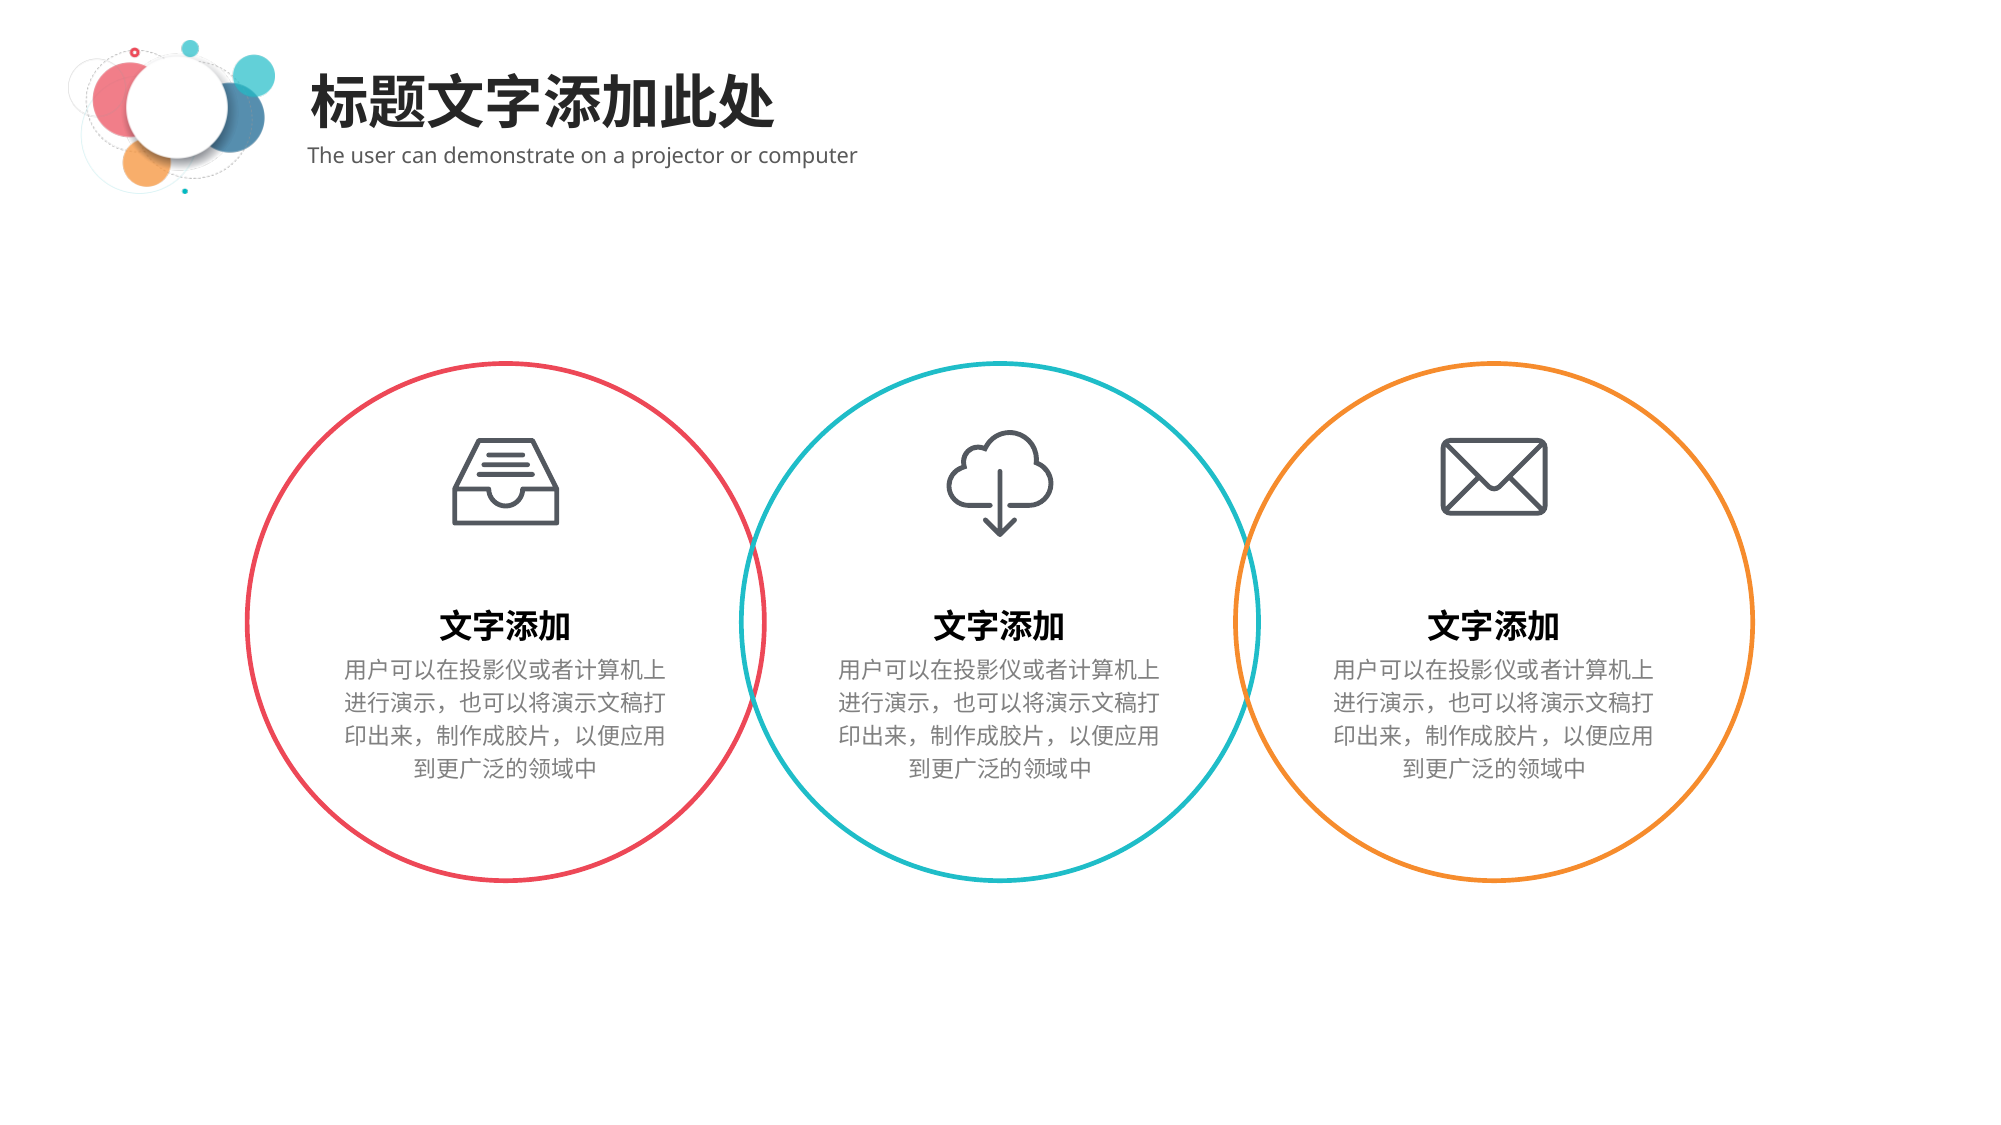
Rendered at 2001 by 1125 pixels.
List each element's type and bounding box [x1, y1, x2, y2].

text_box [1234, 362, 1754, 882]
text_box [292, 58, 911, 176]
text_box [246, 362, 753, 882]
picture [68, 40, 275, 194]
text_box [740, 362, 1247, 882]
